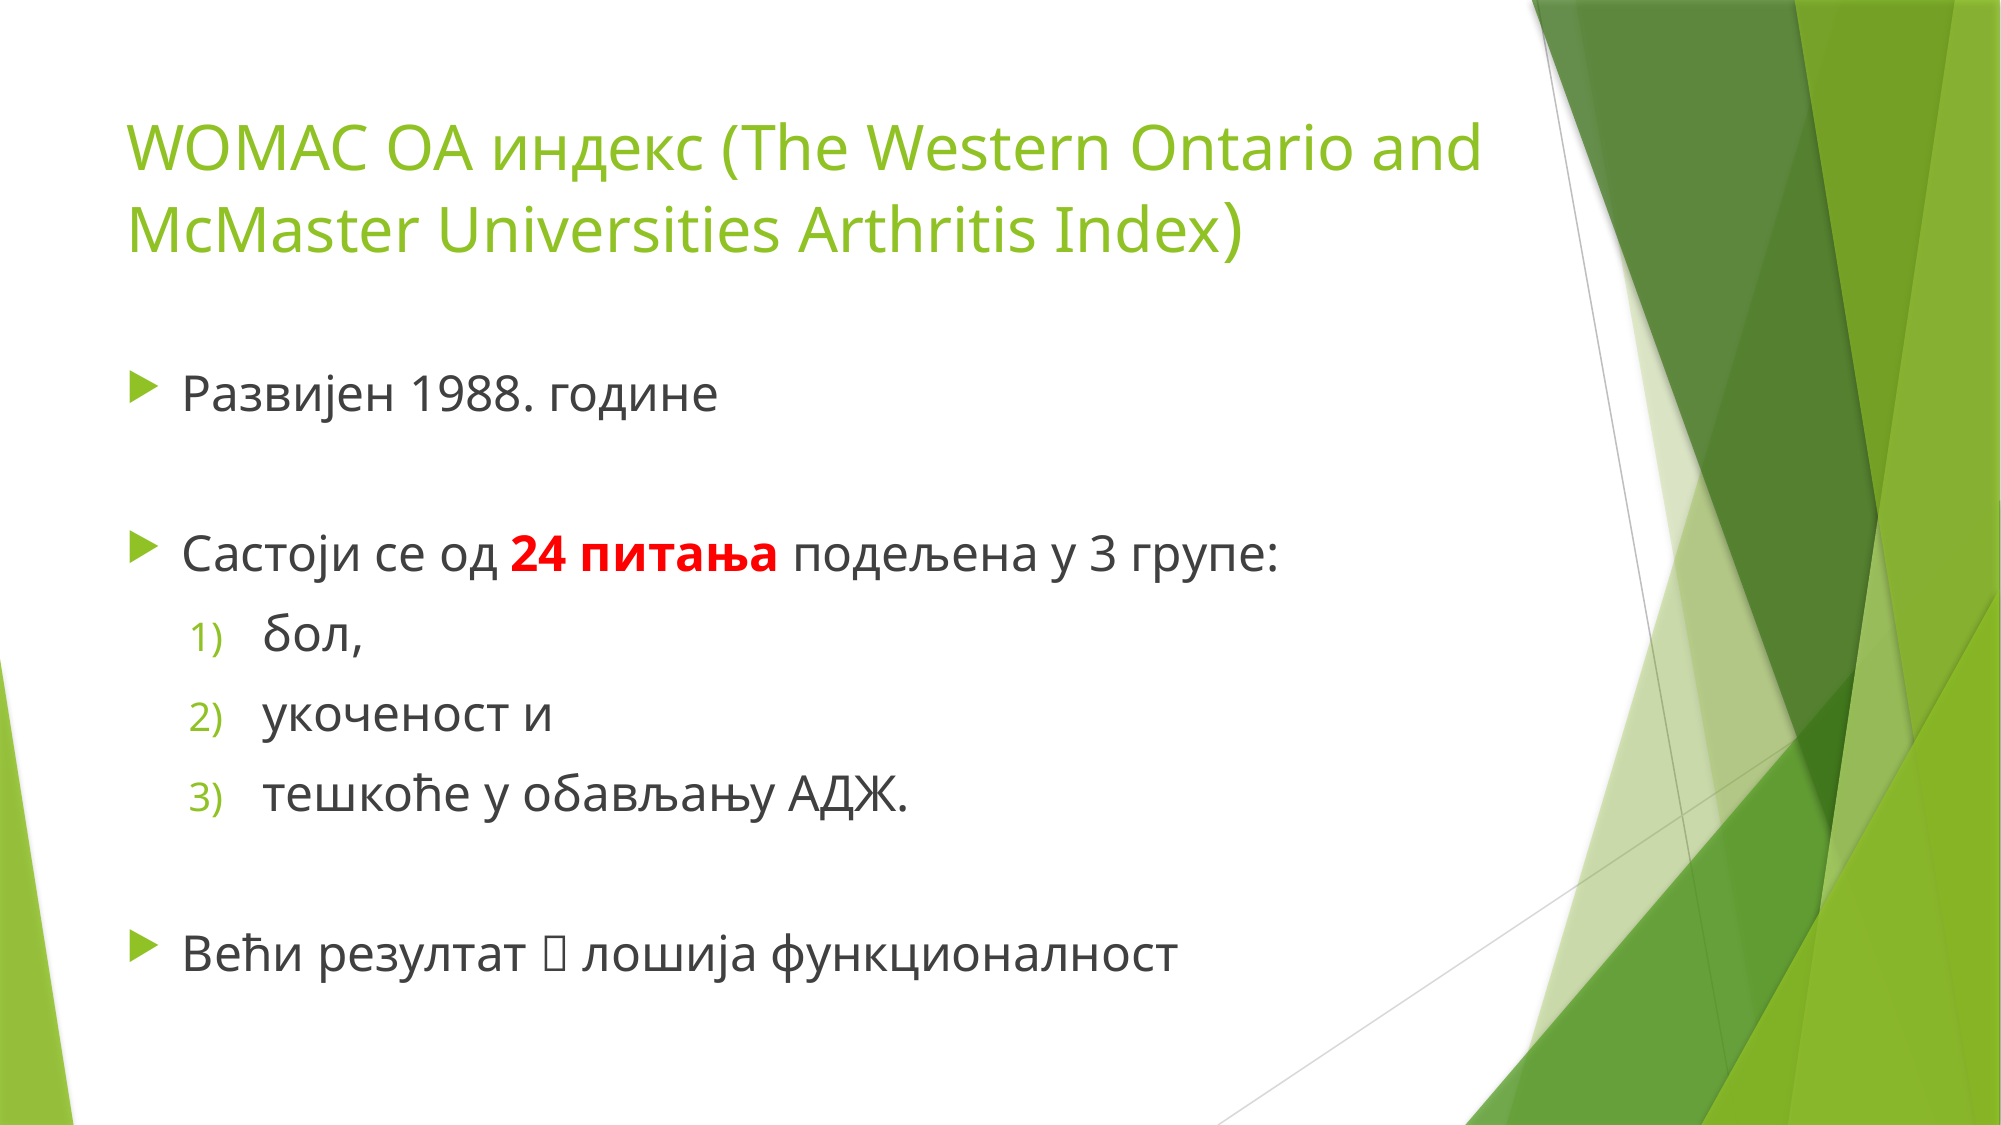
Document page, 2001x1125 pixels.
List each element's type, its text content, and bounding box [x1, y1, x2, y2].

title WOMAC ОА индекс (The Western Ontario and McMaster Universities Arthritis Index) [111, 99, 1522, 317]
list Развијен 1988. године Састоји се од 24 питања подељена у 3 групе: бол, укоченост и тешкоће у обављању АДЖ. Већи резултат  лошија функционалност [111, 354, 1522, 992]
